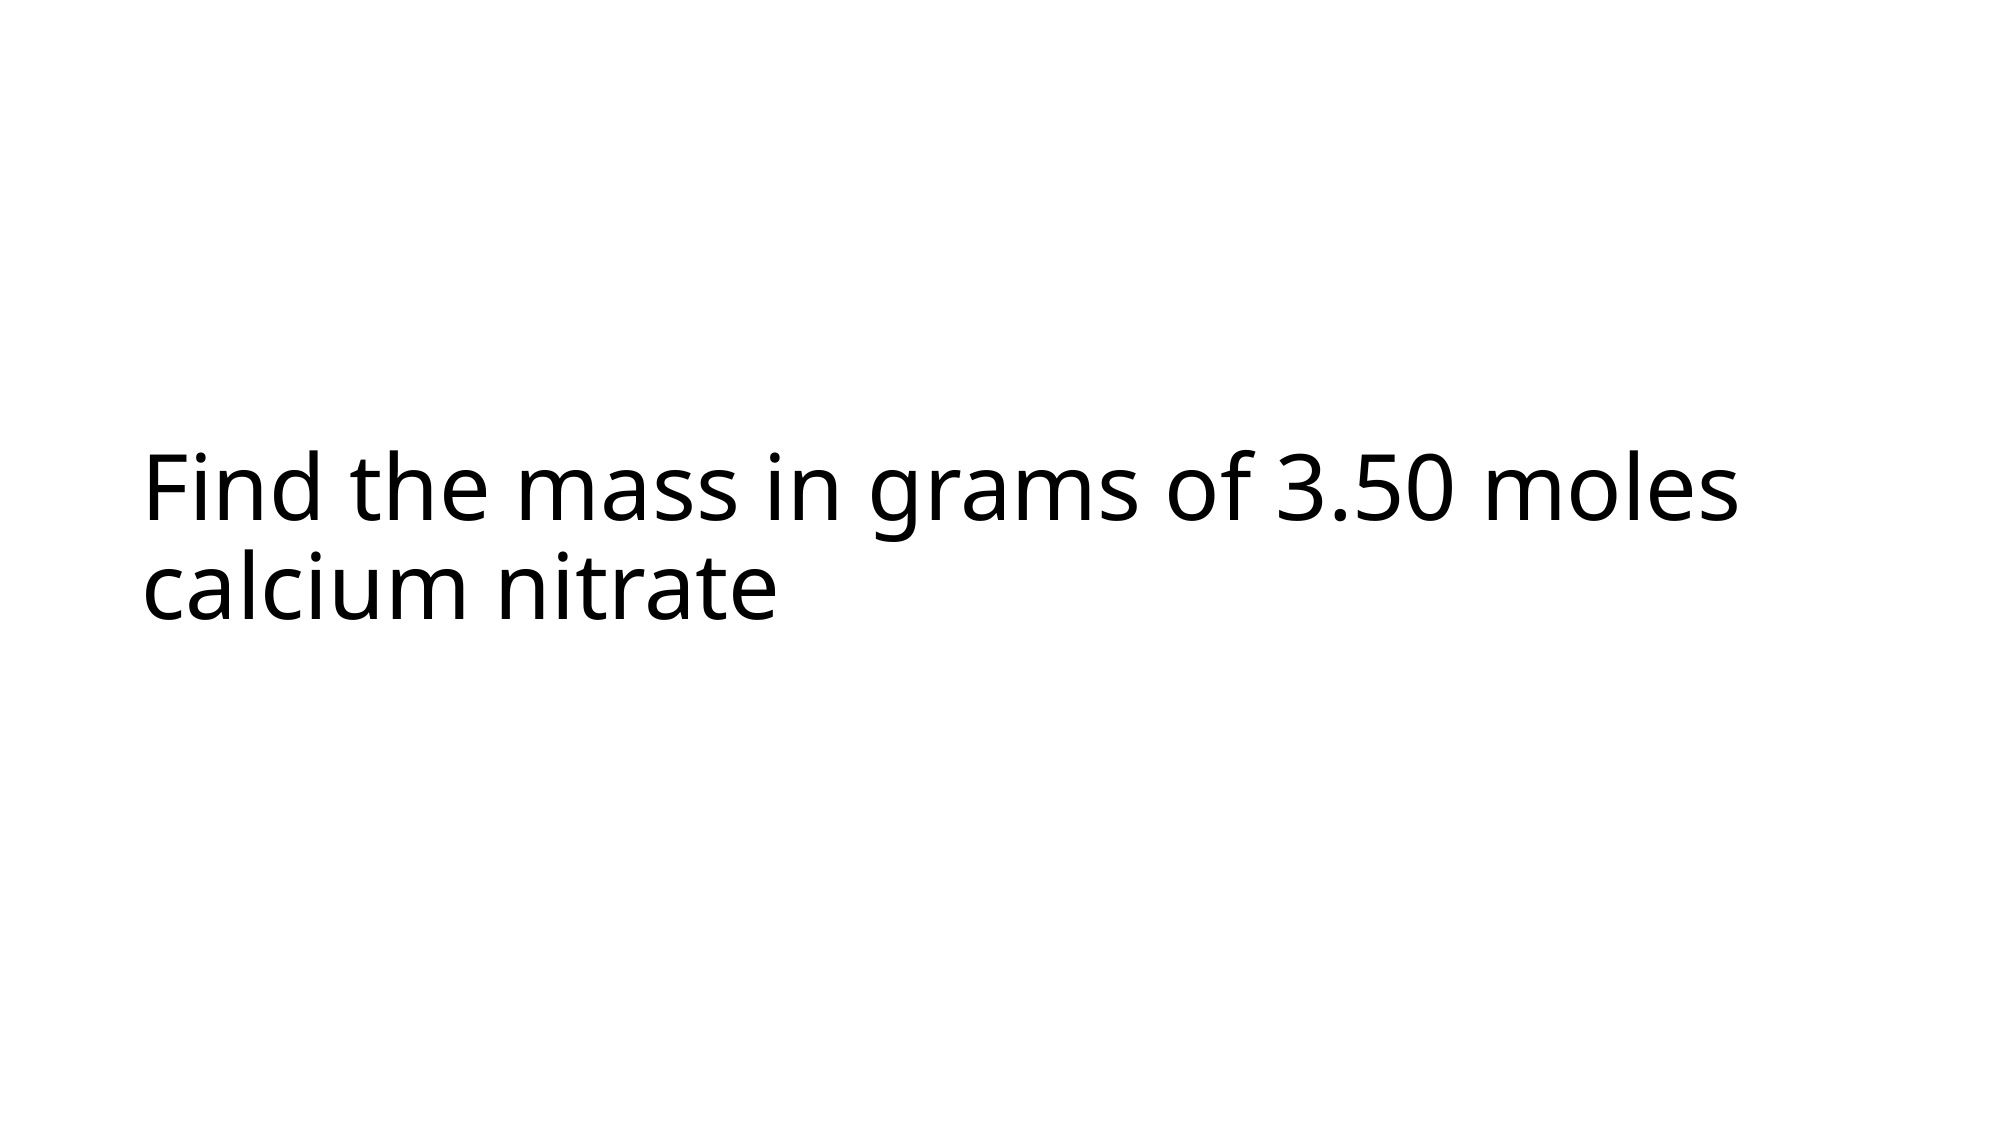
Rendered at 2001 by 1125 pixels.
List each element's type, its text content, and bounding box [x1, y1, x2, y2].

title Find the mass in grams of 3.50 moles calcium nitrate [126, 431, 1852, 650]
